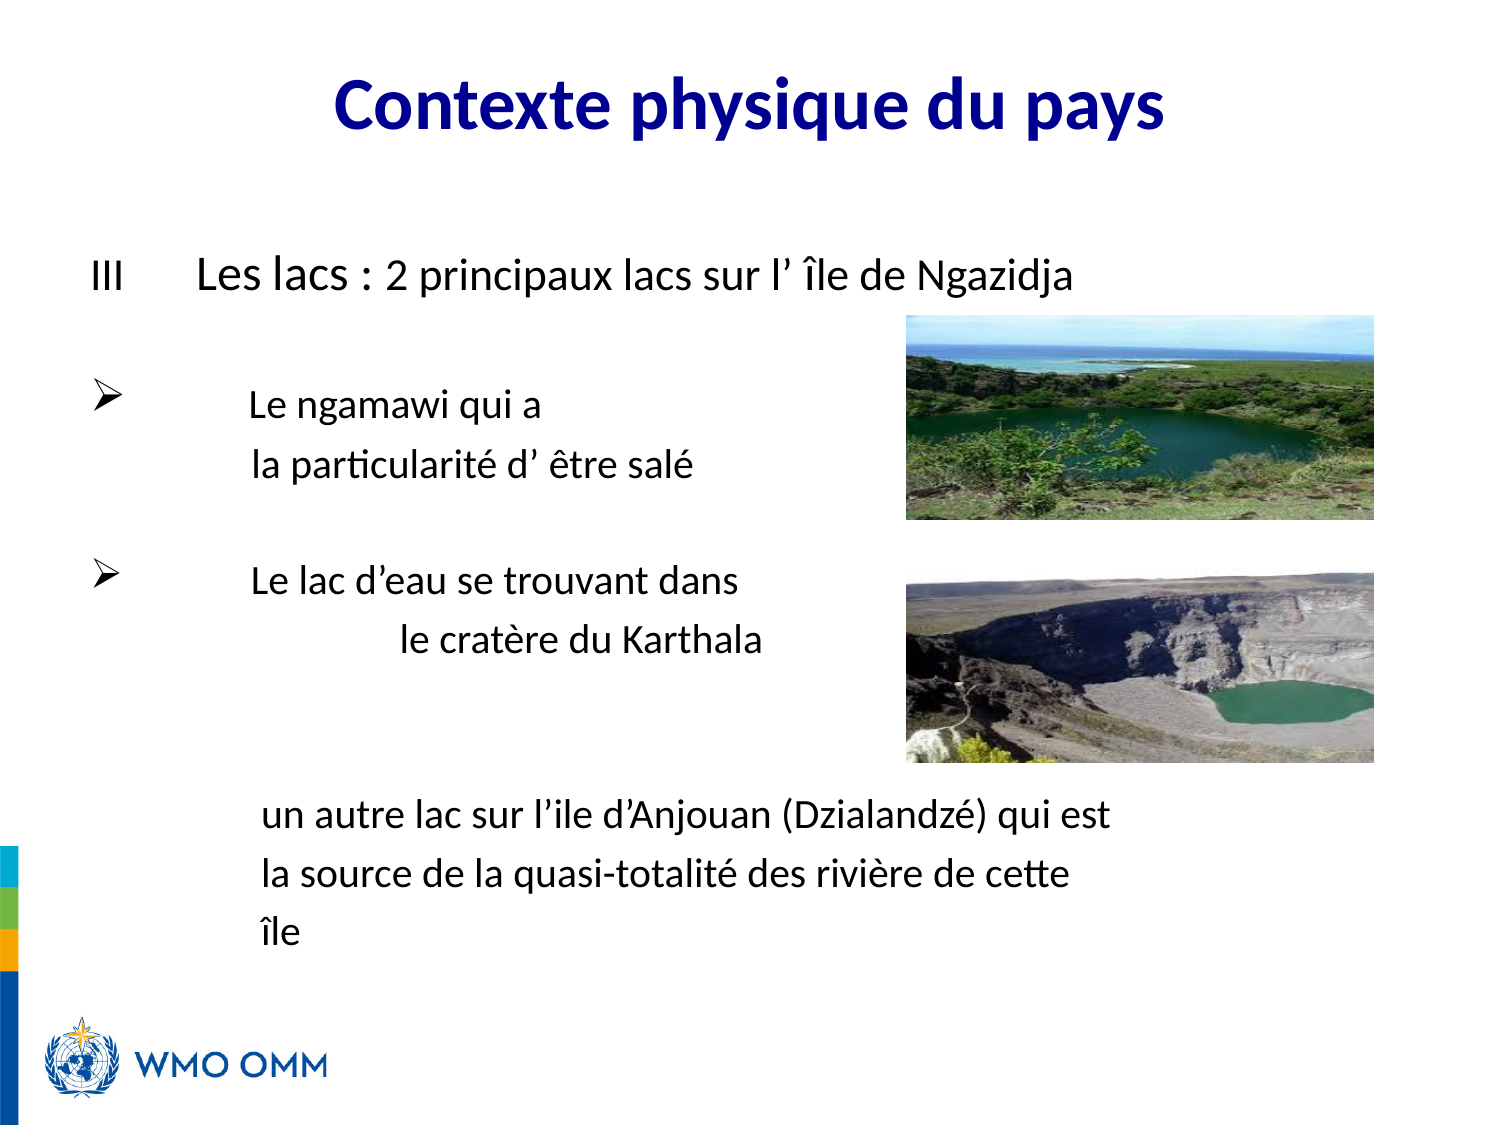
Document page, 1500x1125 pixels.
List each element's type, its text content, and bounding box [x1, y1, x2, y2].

title Contexte physique du pays [75, 45, 1425, 232]
picture [906, 551, 1374, 763]
picture [906, 315, 1374, 520]
picture [0, 845, 327, 1125]
list III Les lacs : 2 principaux lacs sur l’ île de Ngazidja Le ngamawi qui a la particularité d’ être salé Le lac d’eau se trouvant dans le cratère du Karthala un autre lac sur l’ile d’Anjouan (Dzialandzé) qui est la source de la quasi-totalité des rivière de cette île [75, 232, 1425, 1005]
